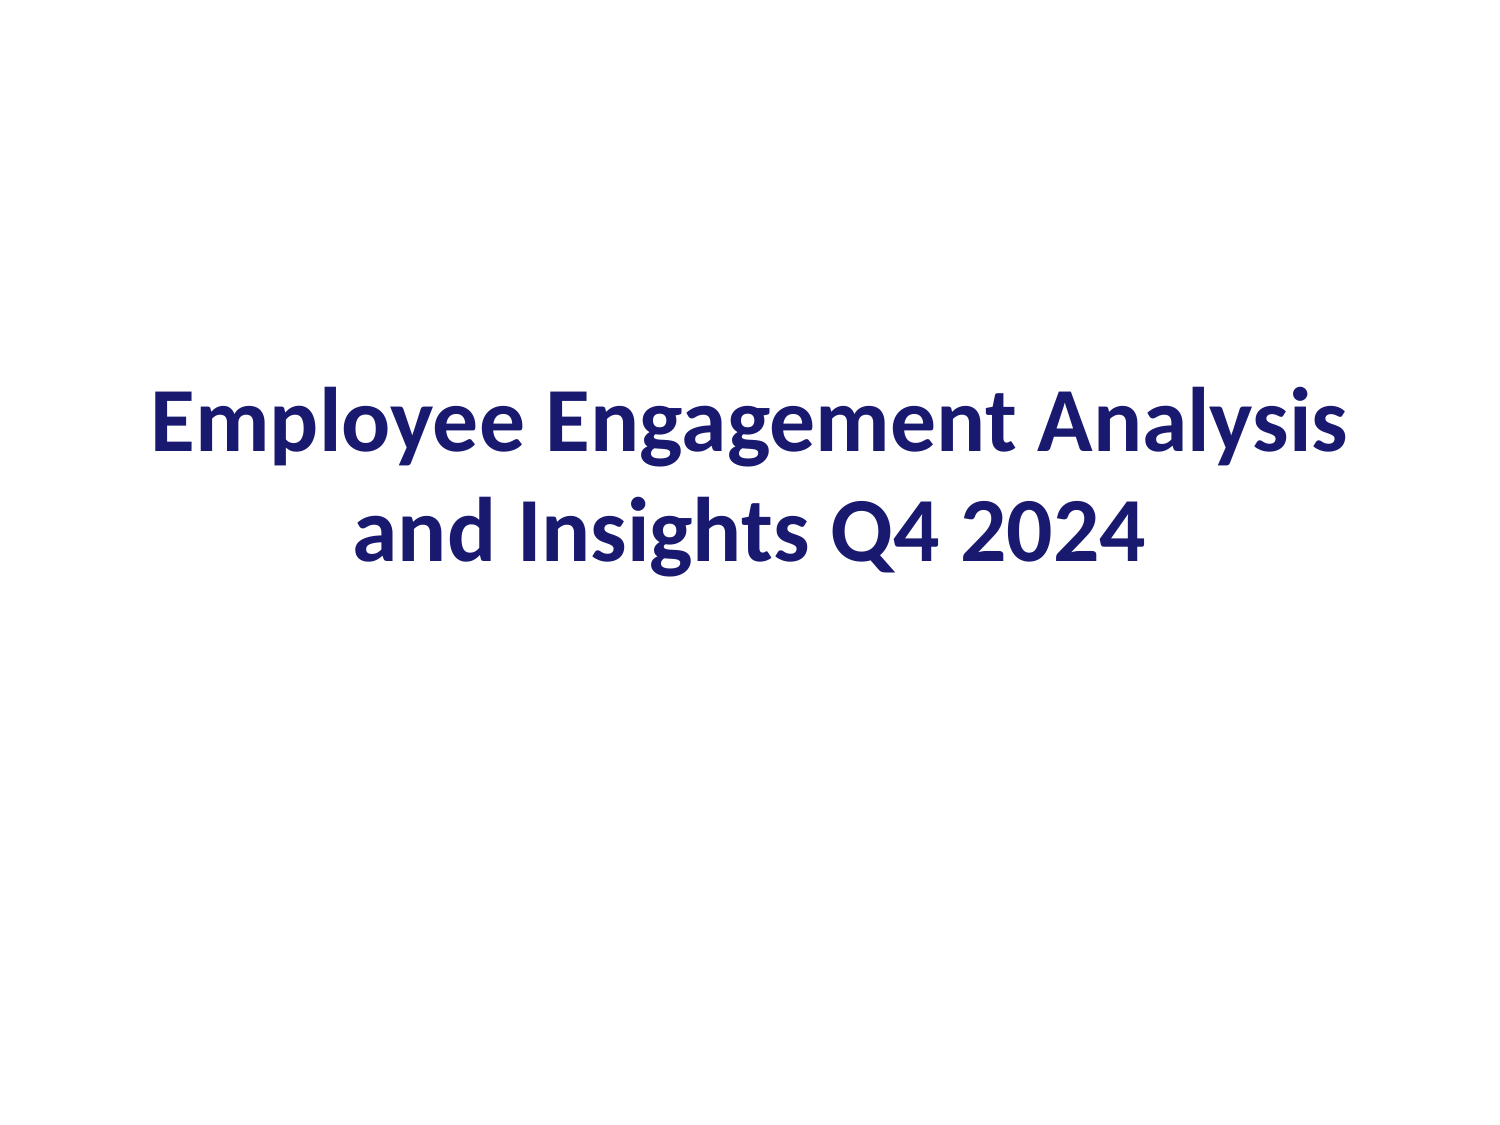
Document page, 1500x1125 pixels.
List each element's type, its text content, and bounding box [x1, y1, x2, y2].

title Employee Engagement Analysis and Insights Q4 2024 [112, 349, 1388, 591]
